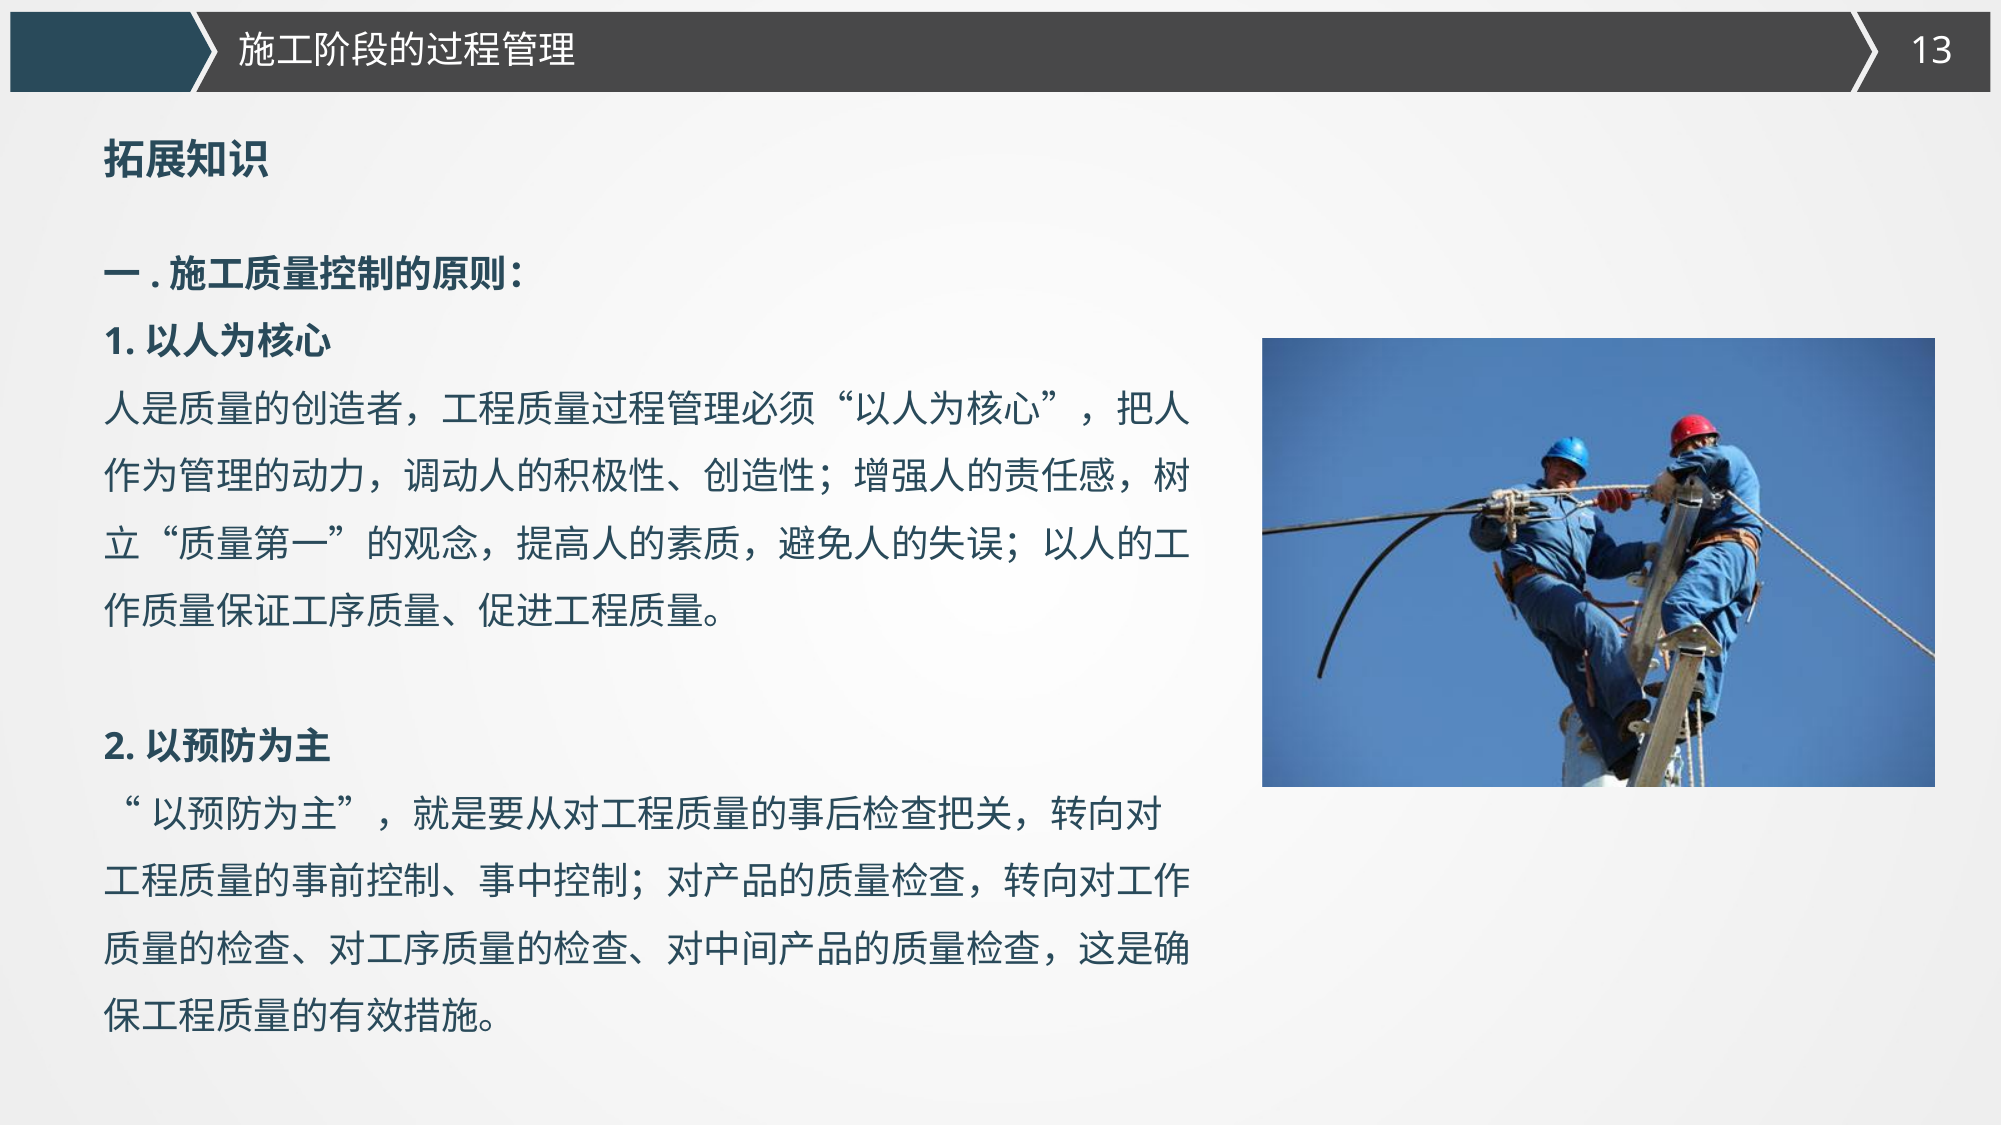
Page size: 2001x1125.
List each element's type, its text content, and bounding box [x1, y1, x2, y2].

picture [0, 0, 2001, 1125]
text_box 施工阶段的过程管理 [223, 19, 906, 169]
text_box 一.施工质量控制的原则： 1.以人为核心 人是质量的创造者，工程质量过程管理必须“以人为核心”，把人作为管理的动力，调动人的积极性、创造性；增强人的责任感，树立“质量第一”的观念，提高人的素质，避免人的失误；以人的工作质量保证工序质量、促进工程质量。 2.以预防为主 “以预防为主”，就是要从对工程质量的事后检查把关，转向对工程质量的事前控制、事中控制；对产品的质量检查，转向对工作质量的检查、对工序质量的检查、对中间产品的质量检查，这是确保工程质量的有效措施。 [88, 219, 1211, 1045]
text_box 拓展知识 [88, 125, 496, 190]
